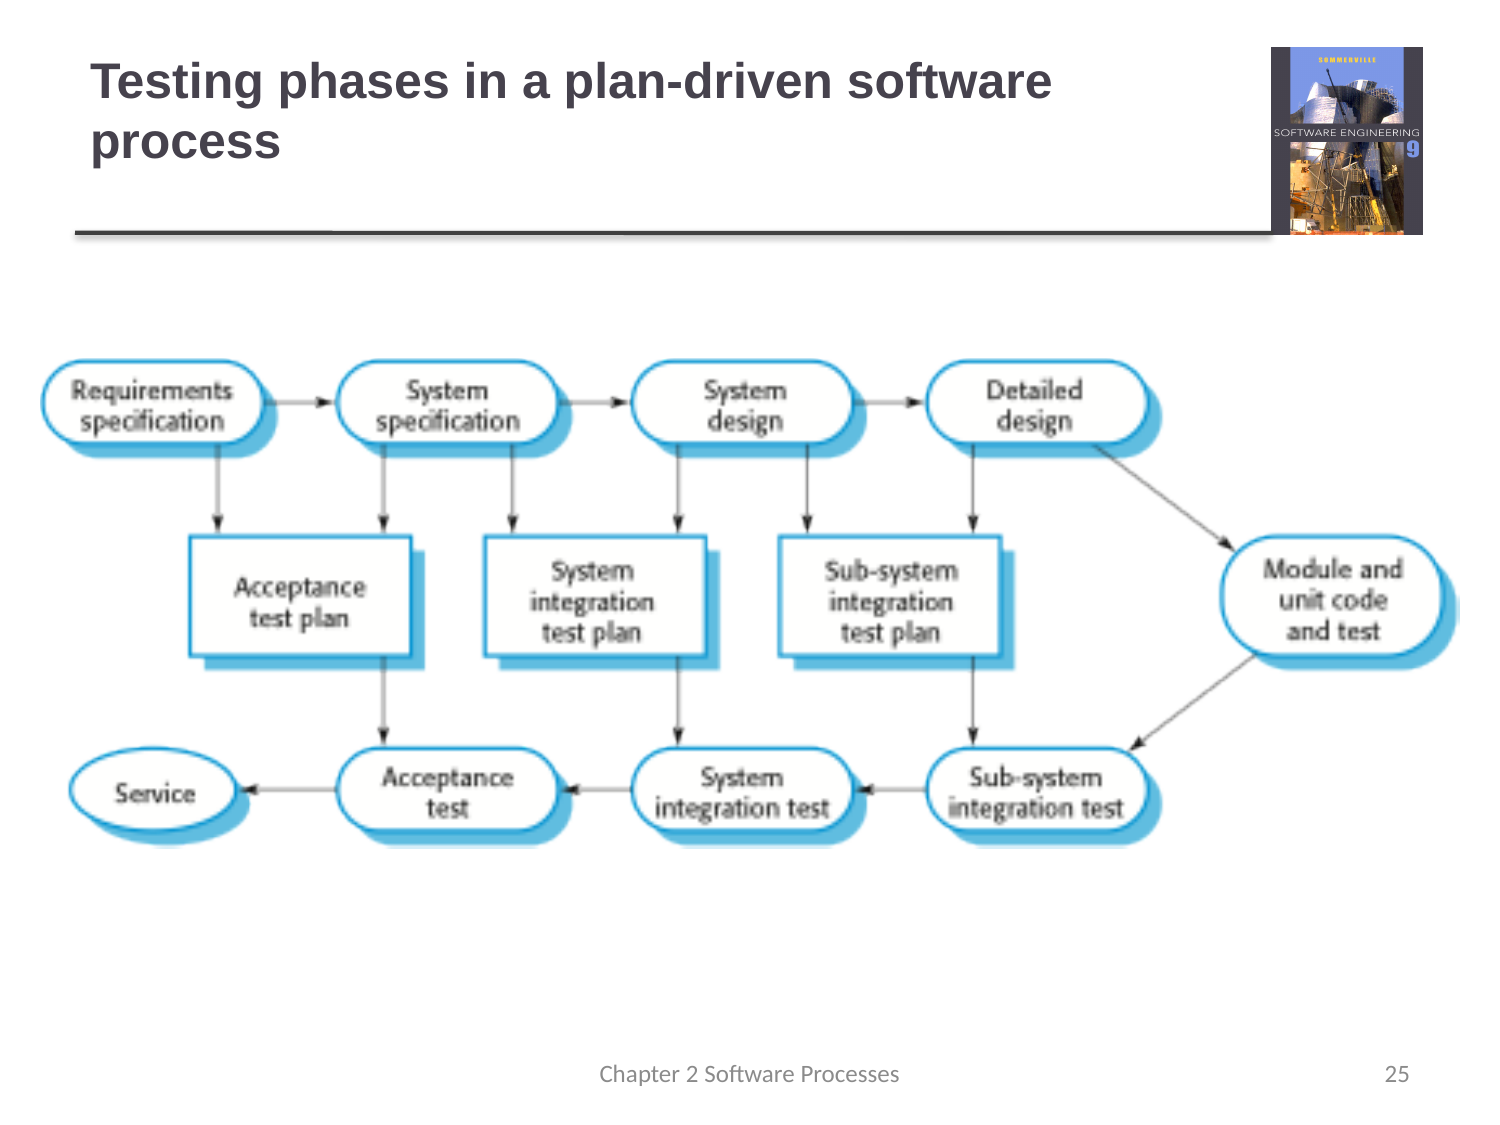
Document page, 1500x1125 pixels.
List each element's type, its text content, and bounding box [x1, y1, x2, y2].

slide_number 25 [1074, 1042, 1425, 1103]
title Testing phases in a plan-driven software process [74, 44, 1272, 233]
footer Chapter 2 Software Processes [512, 1042, 988, 1103]
picture [40, 358, 1460, 849]
picture [1272, 47, 1423, 235]
